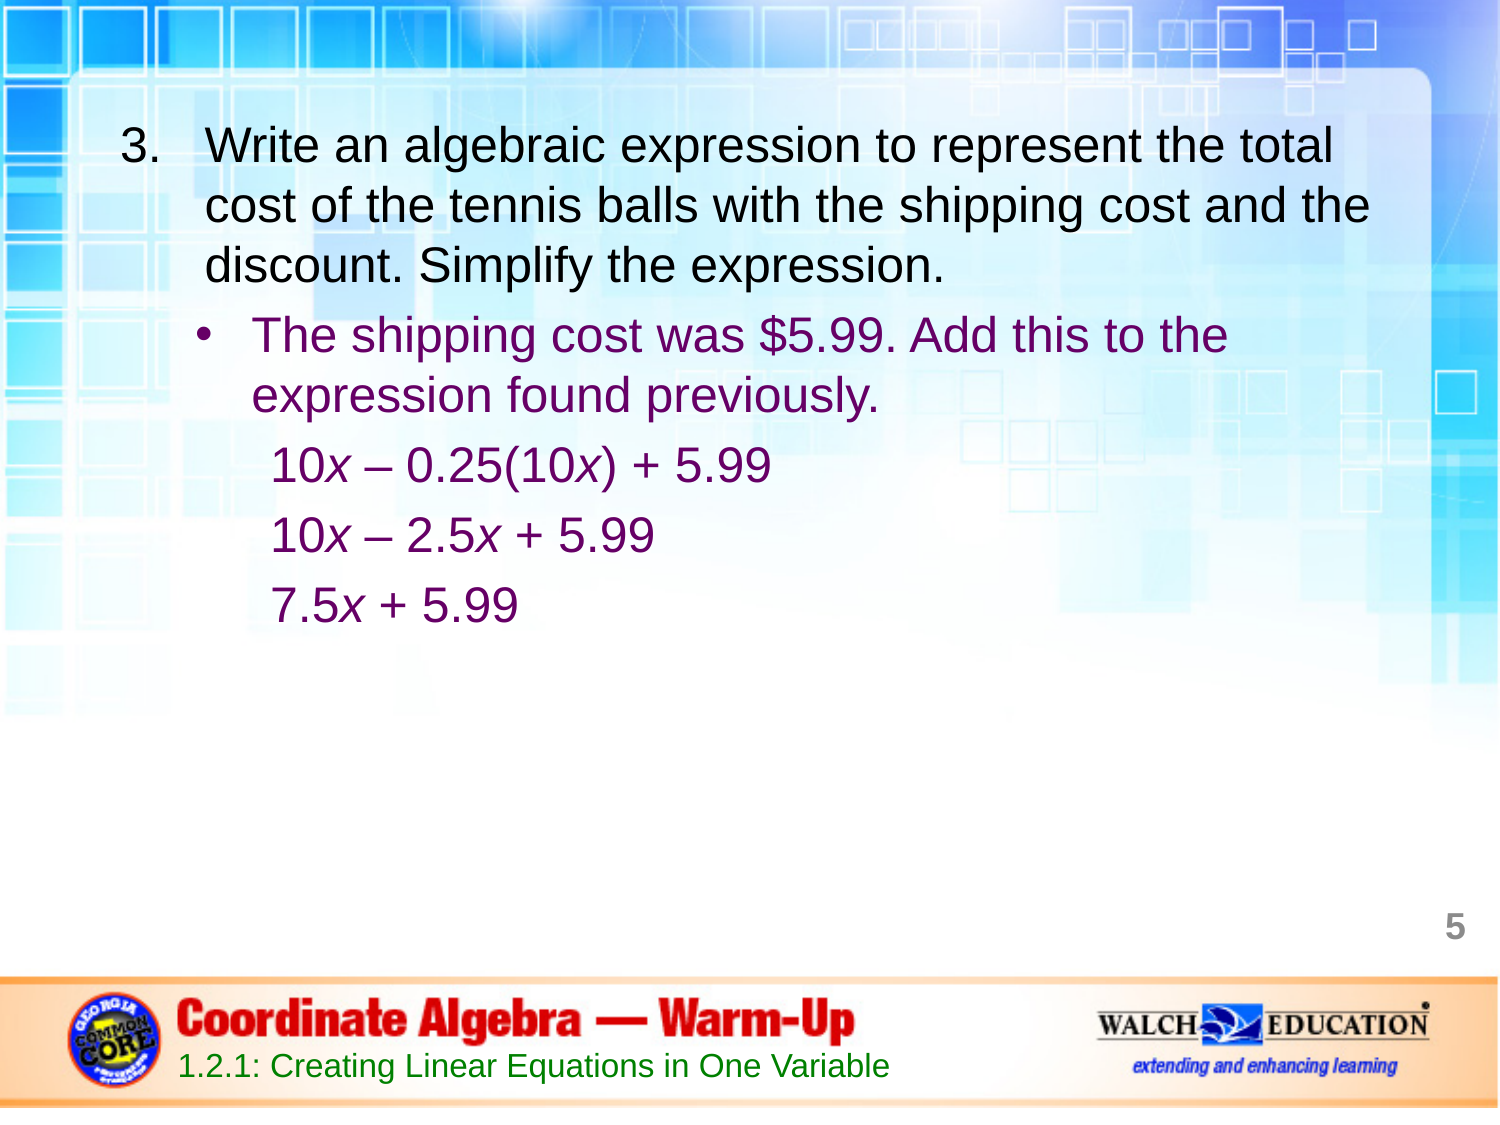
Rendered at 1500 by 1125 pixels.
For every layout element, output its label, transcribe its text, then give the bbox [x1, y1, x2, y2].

picture [0, 0, 1500, 1108]
slide_number 5 [1361, 901, 1481, 949]
subtitle Write an algebraic expression to represent the total cost of the tennis balls with the shipping cost and the discount. Simplify the expression. The shipping cost was $5.99. Add this to the expression found previously. 10x – 0.25(10x) + 5.99 10x – 2.5x + 5.99 7.5x + 5.99 [105, 105, 1394, 925]
list 1.2.1: Creating Linear Equations in One Variable [162, 1036, 1070, 1080]
